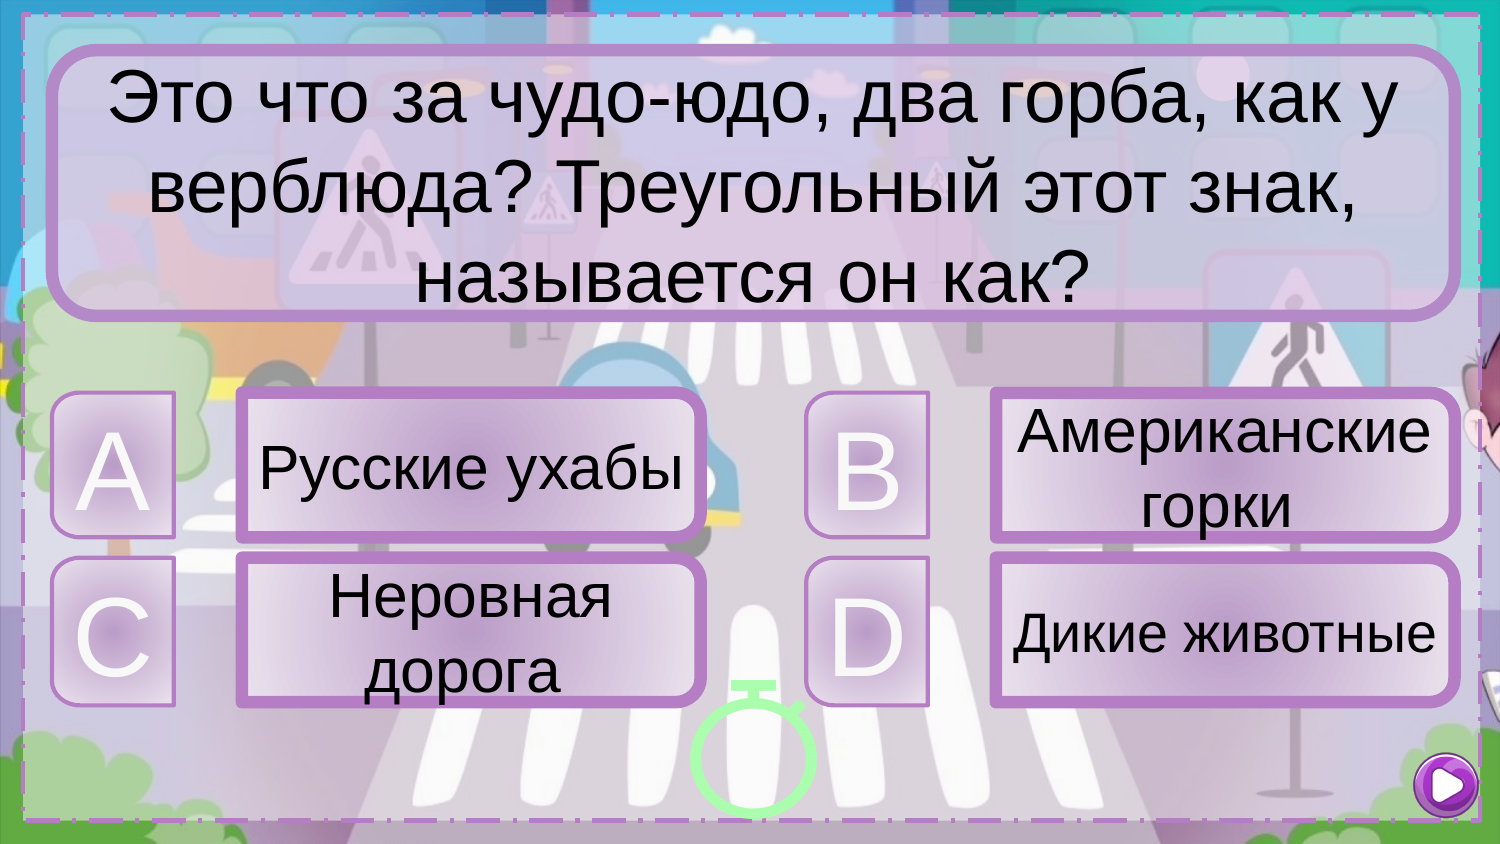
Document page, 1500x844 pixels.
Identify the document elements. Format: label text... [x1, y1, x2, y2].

text_box D [804, 555, 930, 708]
text_box Американские горки [994, 390, 1457, 540]
text_box B [804, 390, 931, 540]
picture [0, 0, 1500, 844]
text_box A [49, 390, 176, 540]
text_box Русские ухабы [239, 390, 703, 540]
text_box Неровная дорога [239, 555, 703, 705]
text_box Дикие животные [993, 555, 1457, 705]
text_box Это что за чудо-юдо, два горба, как у верблюда? Треугольный этот знак, называется он как? [49, 48, 1457, 318]
text_box [21, 12, 1482, 823]
text_box C [49, 555, 176, 708]
